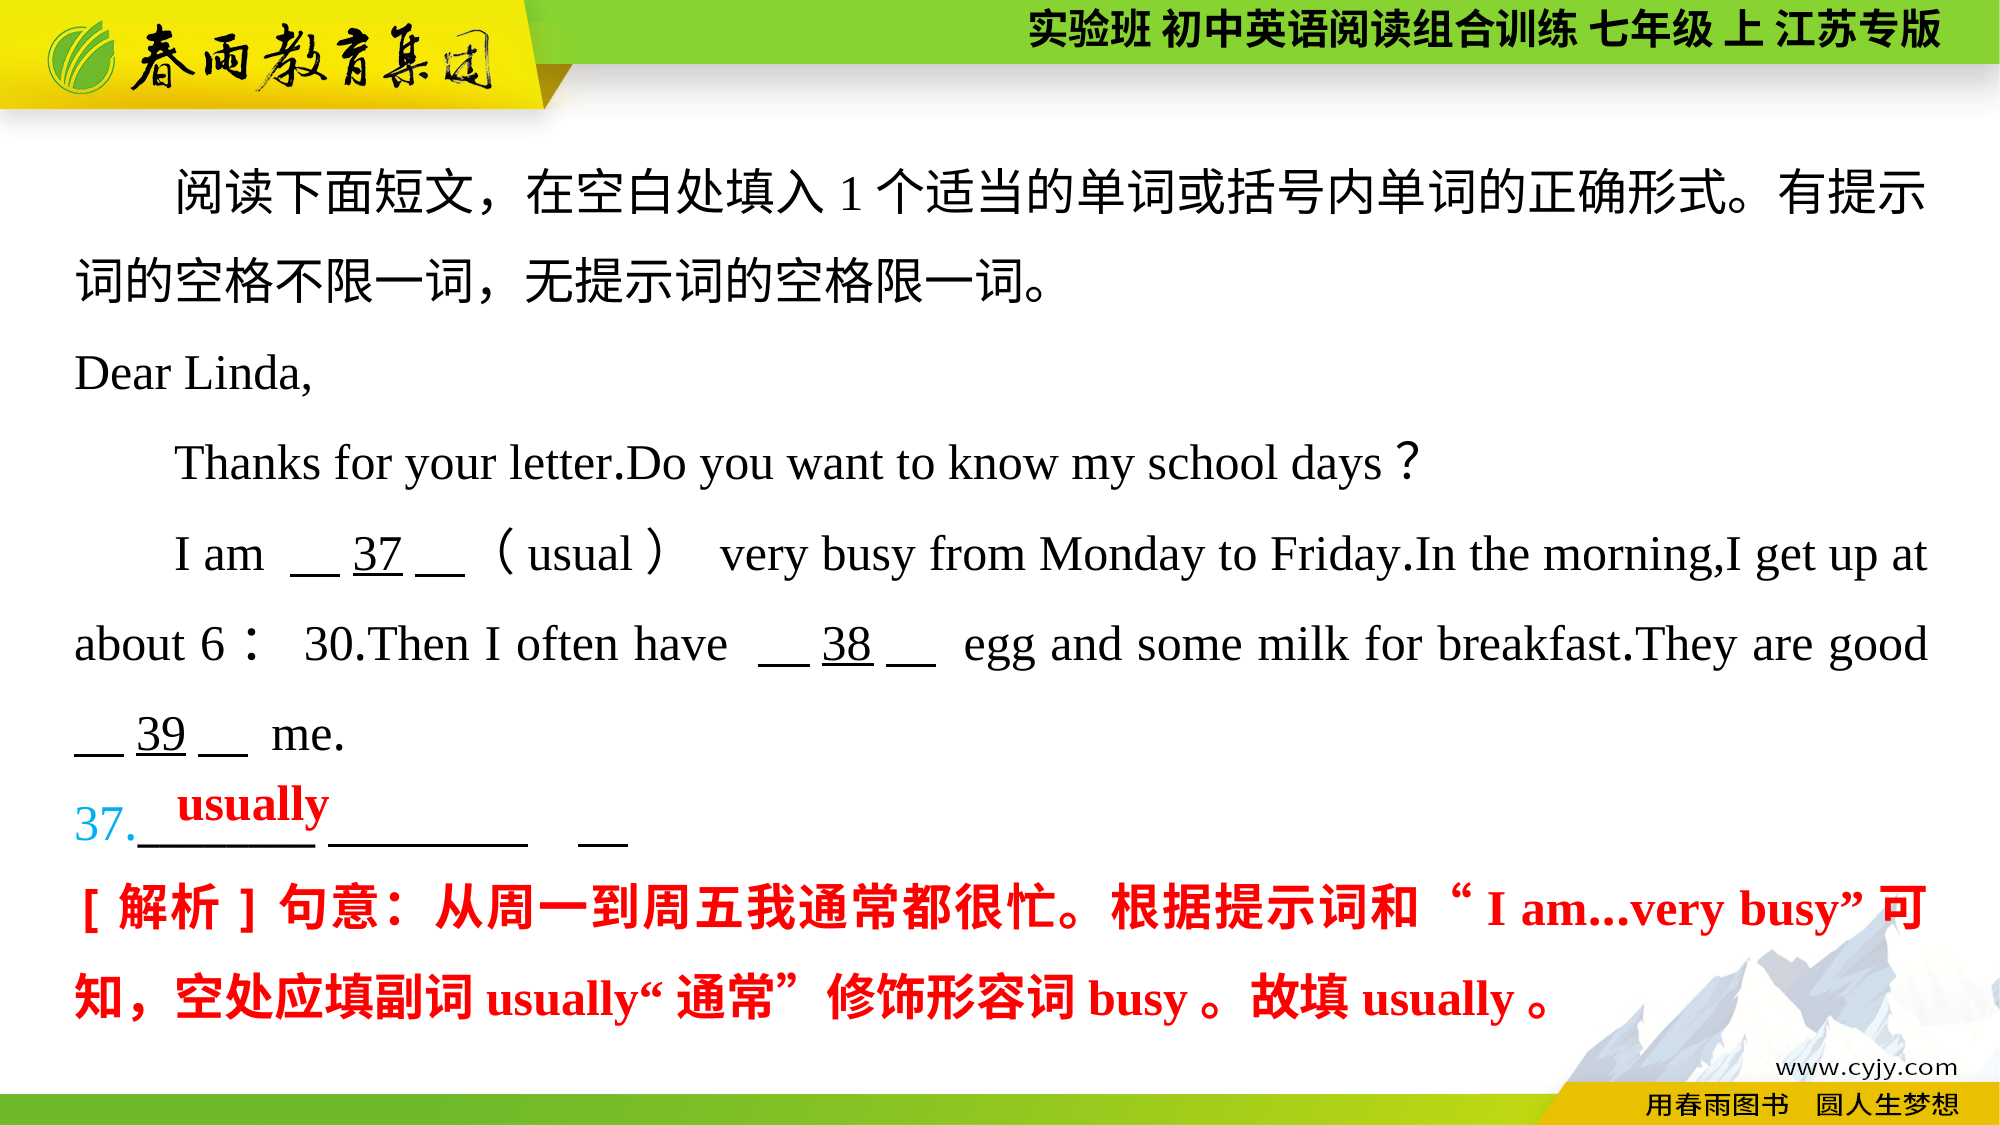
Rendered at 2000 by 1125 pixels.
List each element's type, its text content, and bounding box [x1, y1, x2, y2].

picture [0, 0, 2000, 1125]
text_box [解析]句意：从周一到周五我通常都很忙。根据提示词和“I am...very busy”可知，空处应填副词usually“通常”修饰形容词busy。故填usually。 [59, 837, 1944, 1033]
text_box usually [162, 763, 345, 837]
list 阅读下面短文，在空白处填入1个适当的单词或括号内单词的正确形式。有提示词的空格不限一词，无提示词的空格限一词。 Dear Linda, Thanks for your letter.Do you want to know my school days？ I am 37 （usual） very busy from Monday to Friday.In the morning,I get up at about 6：30.Then I often have 38 egg and some milk for breakfast.They are good 39 me. 37.________ [59, 122, 1944, 837]
